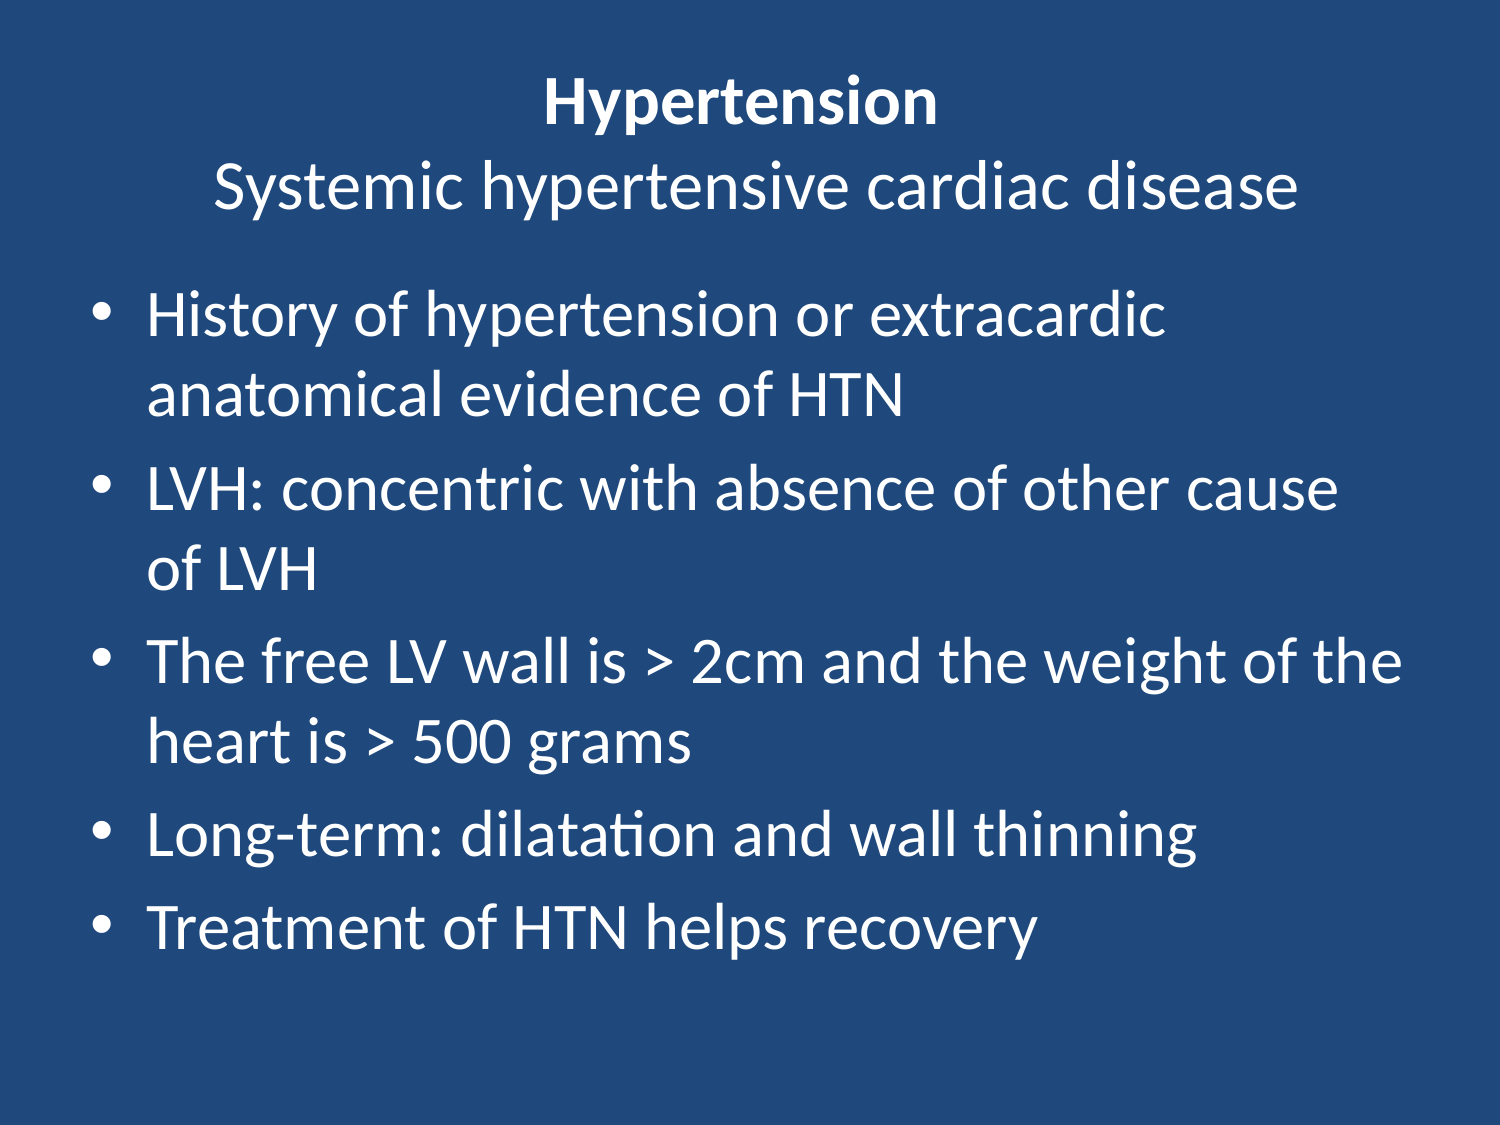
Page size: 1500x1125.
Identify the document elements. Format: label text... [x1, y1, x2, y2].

title Hypertension Systemic hypertensive cardiac disease [75, 45, 1425, 233]
list History of hypertension or extracardic anatomical evidence of HTN LVH: concentric with absence of other cause of LVH The free LV wall is > 2cm and the weight of the heart is > 500 grams Long-term: dilatation and wall thinning Treatment of HTN helps recovery [75, 262, 1425, 1005]
